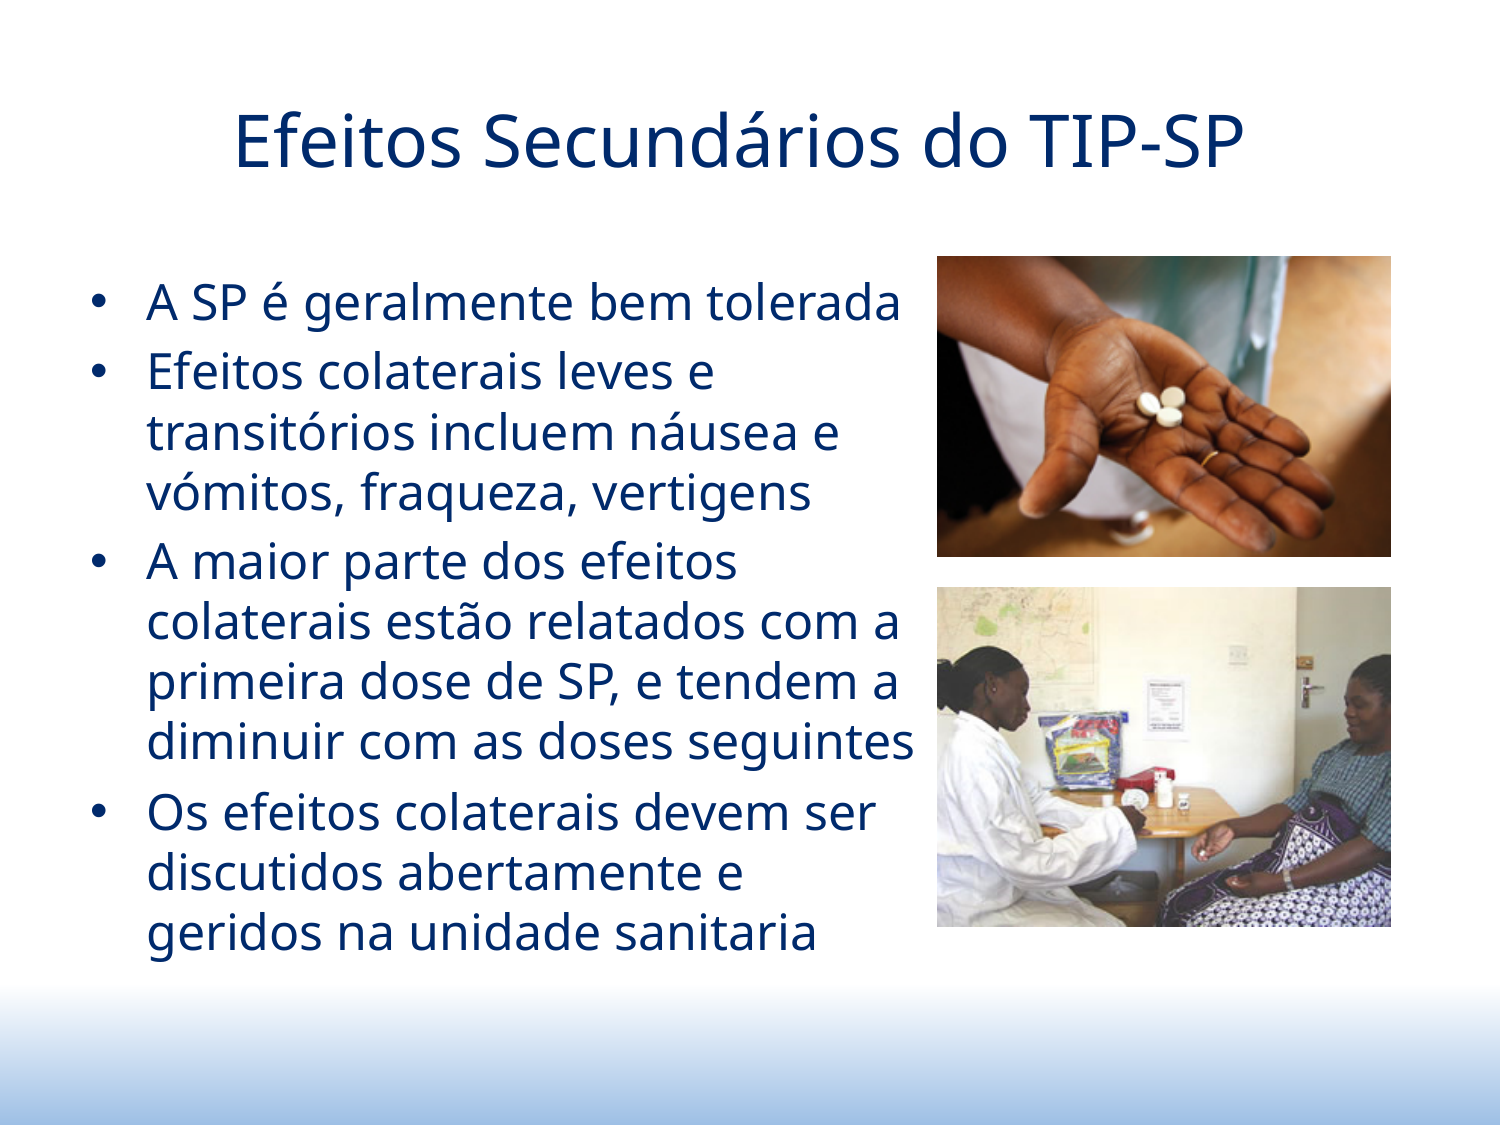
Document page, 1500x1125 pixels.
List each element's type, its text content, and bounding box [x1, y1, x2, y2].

list A SP é geralmente bem tolerada Efeitos colaterais leves e transitórios incluem náusea e vómitos, fraqueza, vertigens A maior parte dos efeitos colaterais estão relatados com a primeira dose de SP, e tendem a diminuir com as doses seguintes Os efeitos colaterais devem ser discutidos abertamente e geridos na unidade sanitaria [75, 262, 938, 1005]
title Efeitos Secundários do TIP-SP [75, 45, 1425, 233]
picture [937, 587, 1391, 928]
picture [937, 256, 1391, 558]
